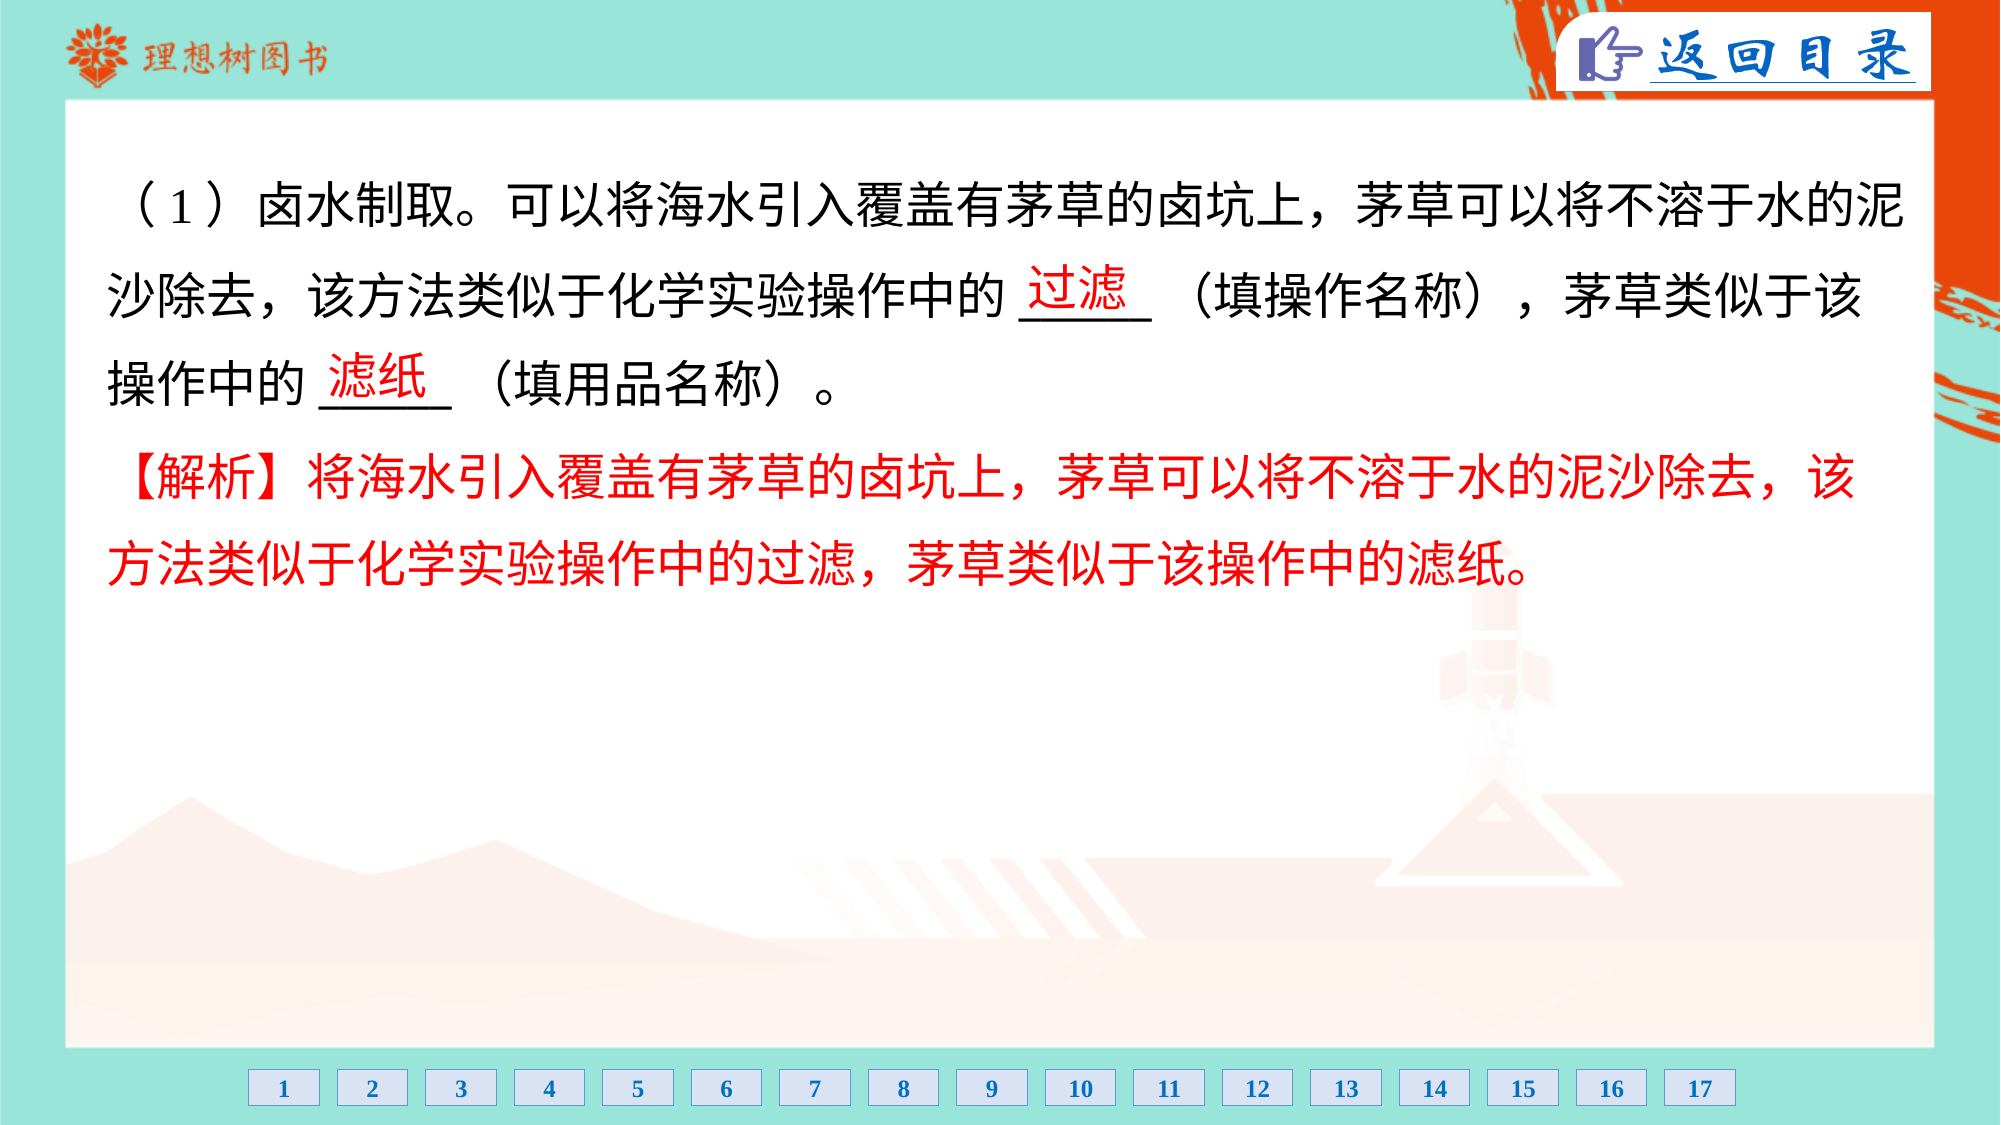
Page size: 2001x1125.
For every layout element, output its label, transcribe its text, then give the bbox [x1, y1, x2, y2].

text_box 滤纸 [309, 316, 446, 395]
text_box 过滤 [1009, 228, 1146, 307]
text_box （1）卤水制取。可以将海水引入覆盖有茅草的卤坑上，茅草可以将不溶于水的泥 沙除去，该方法类似于化学实验操作中的______（填操作名称），茅草类似于该 操作中的______（填用品名称）。 [106, 141, 1895, 403]
text_box 【解析】将海水引入覆盖有茅草的卤坑上，茅草可以将不溶于水的泥沙除去，该 方法类似于化学实验操作中的过滤，茅草类似于该操作中的滤纸。 [106, 413, 1895, 583]
picture [0, 0, 2000, 1125]
